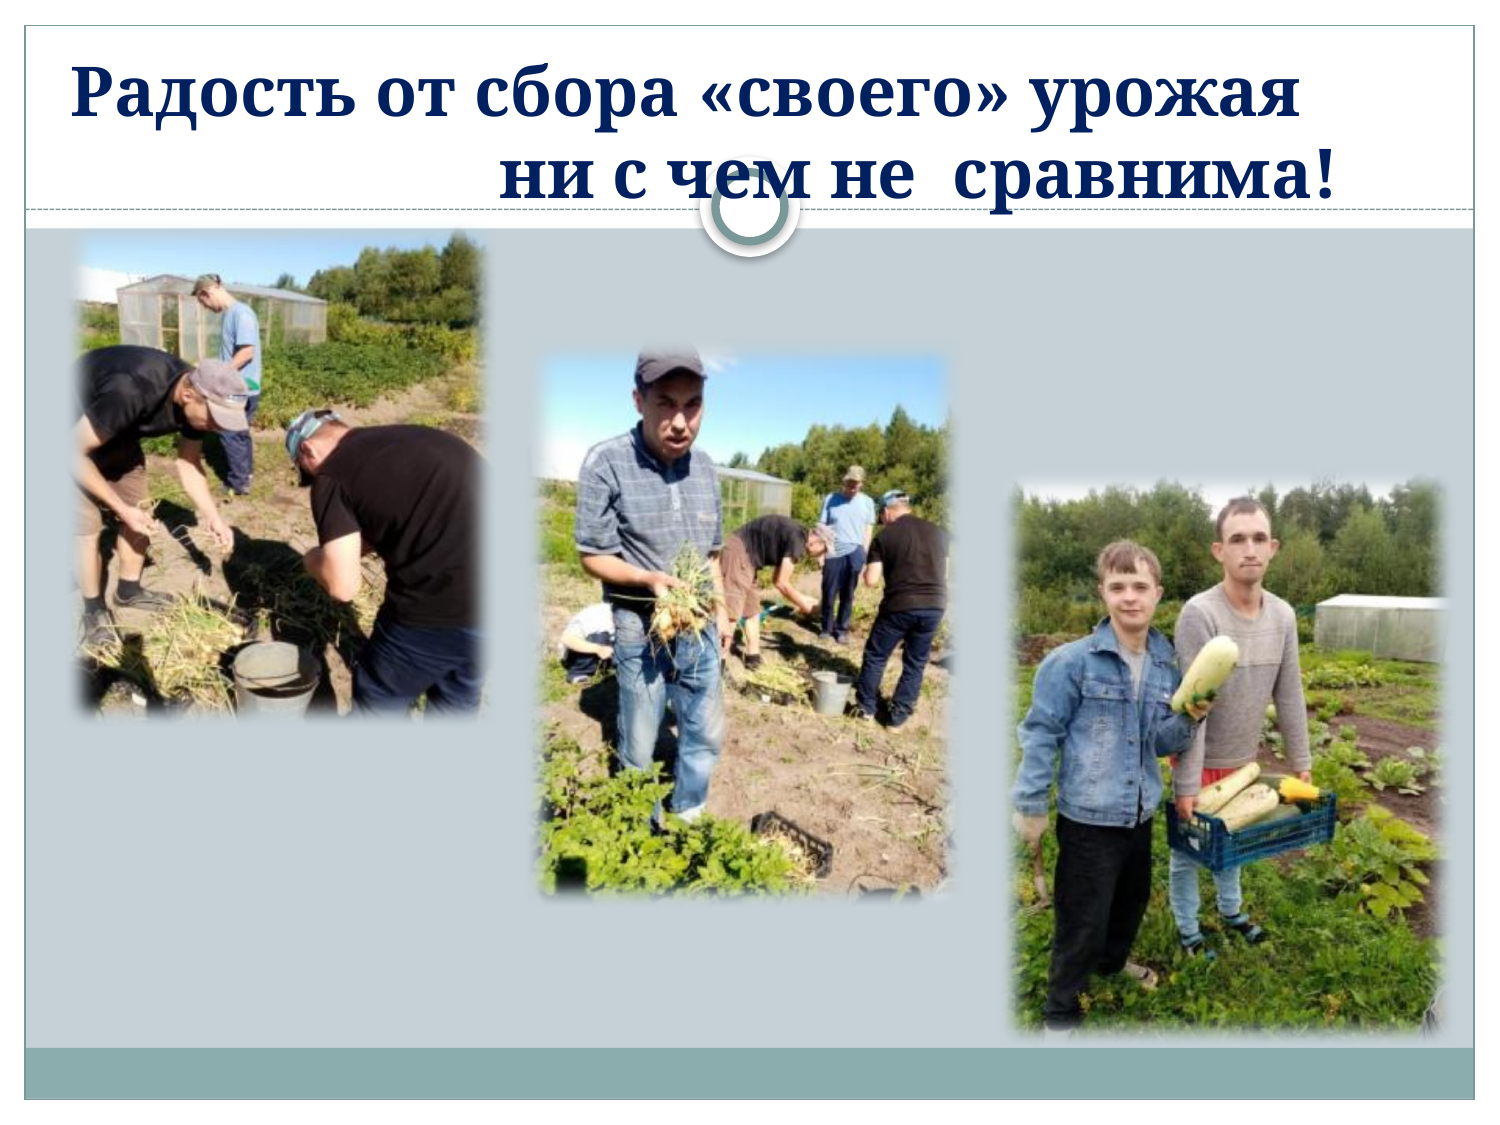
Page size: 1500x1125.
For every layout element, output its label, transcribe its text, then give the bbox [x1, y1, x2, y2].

title Радость от сбора «своего» урожая ни с чем не сравнима! [49, 37, 1450, 220]
picture [997, 467, 1456, 1048]
picture [525, 337, 963, 909]
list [64, 219, 497, 728]
